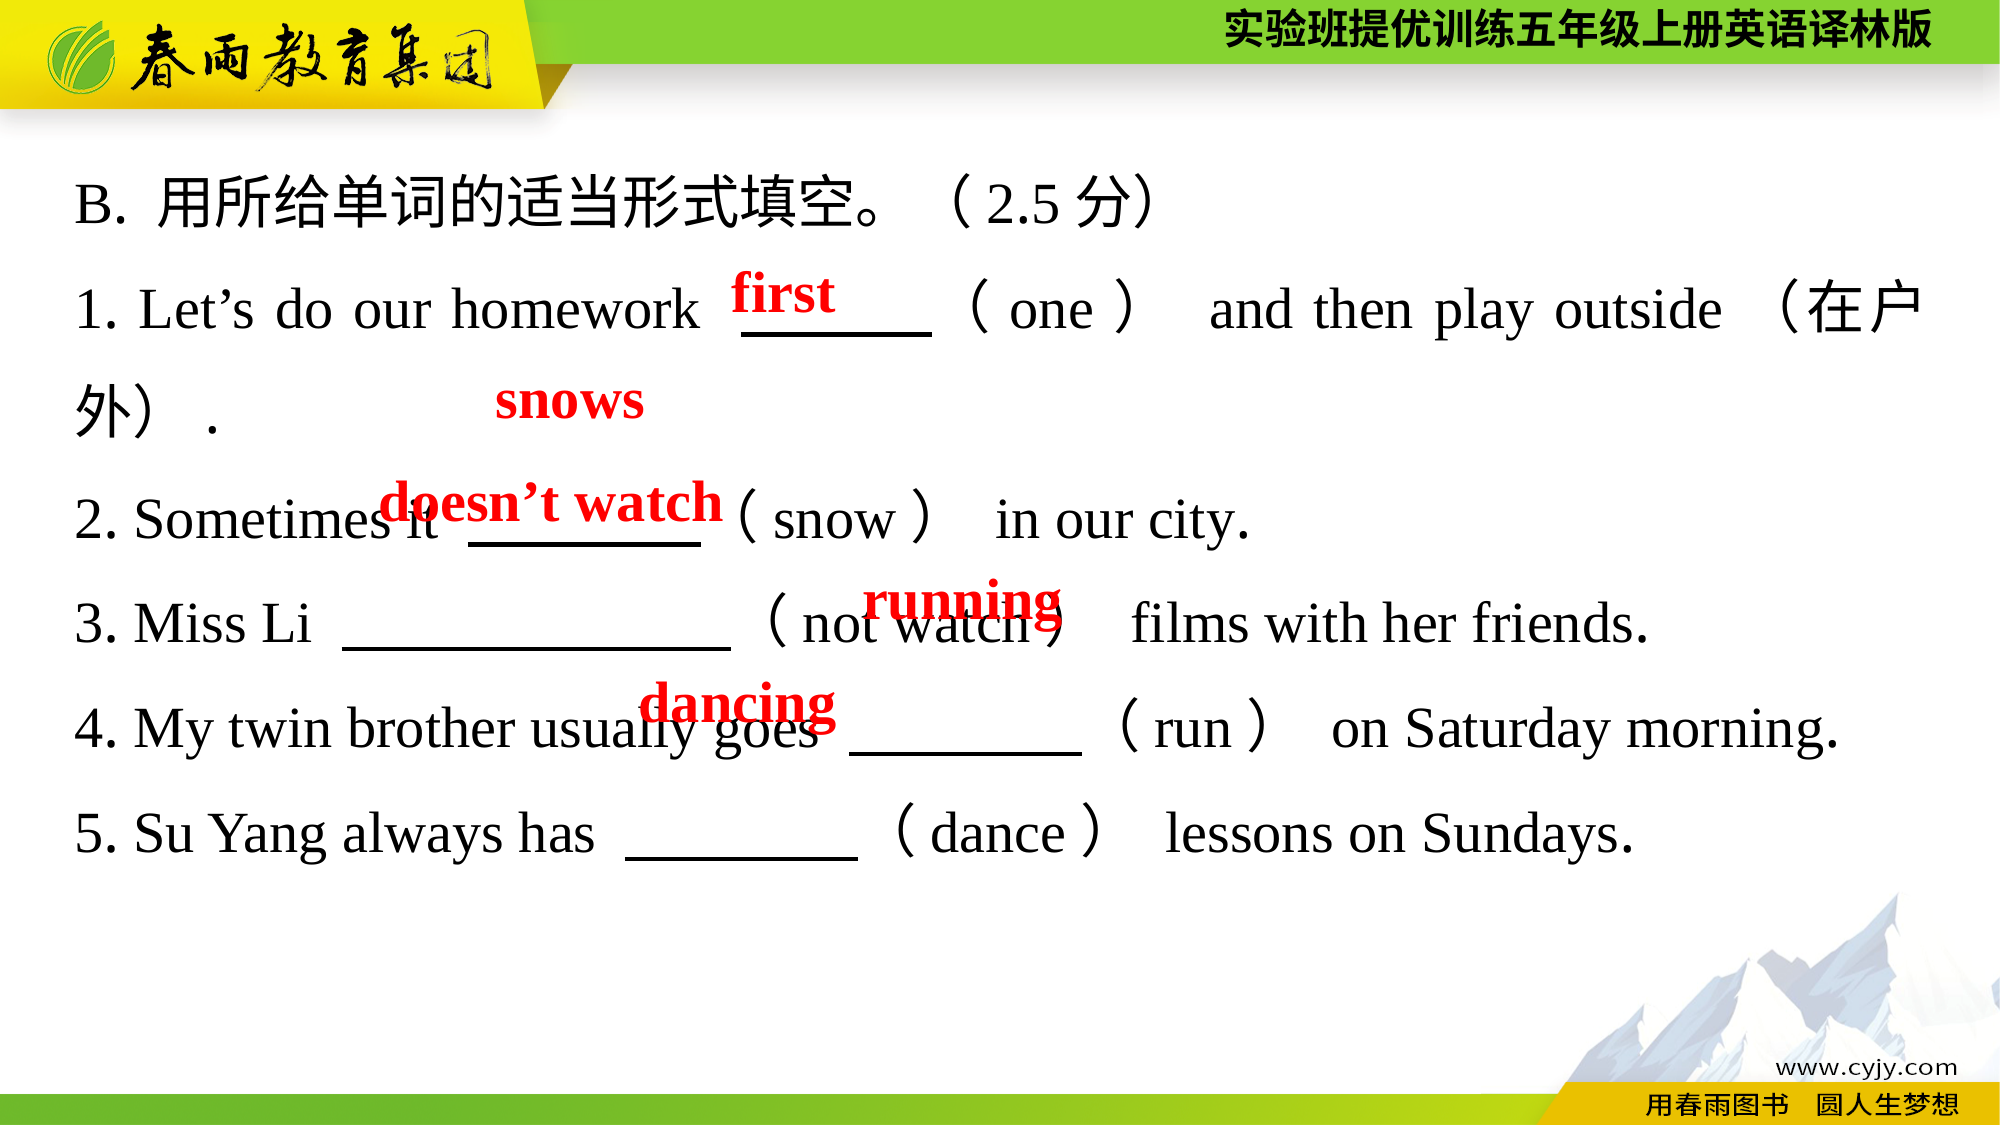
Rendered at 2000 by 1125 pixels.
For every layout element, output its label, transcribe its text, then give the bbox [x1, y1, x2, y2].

picture [0, 0, 2000, 1125]
text_box running [847, 553, 1079, 639]
text_box dancing [623, 656, 852, 742]
list B. 用所给单词的适当形式填空。（2.5分） 1. Let’s do our homework （one） and then play outside（在户外）. 2. Sometimes it （snow） in our city. 3. Miss Li （not watch） films with her friends. 4. My twin brother usually goes （run） on Saturday morning. 5. Su Yang always has （dance） lessons on Sundays. [59, 122, 1944, 774]
text_box snows [481, 352, 661, 438]
text_box doesn’t watch [364, 456, 740, 541]
text_box first [717, 246, 851, 332]
